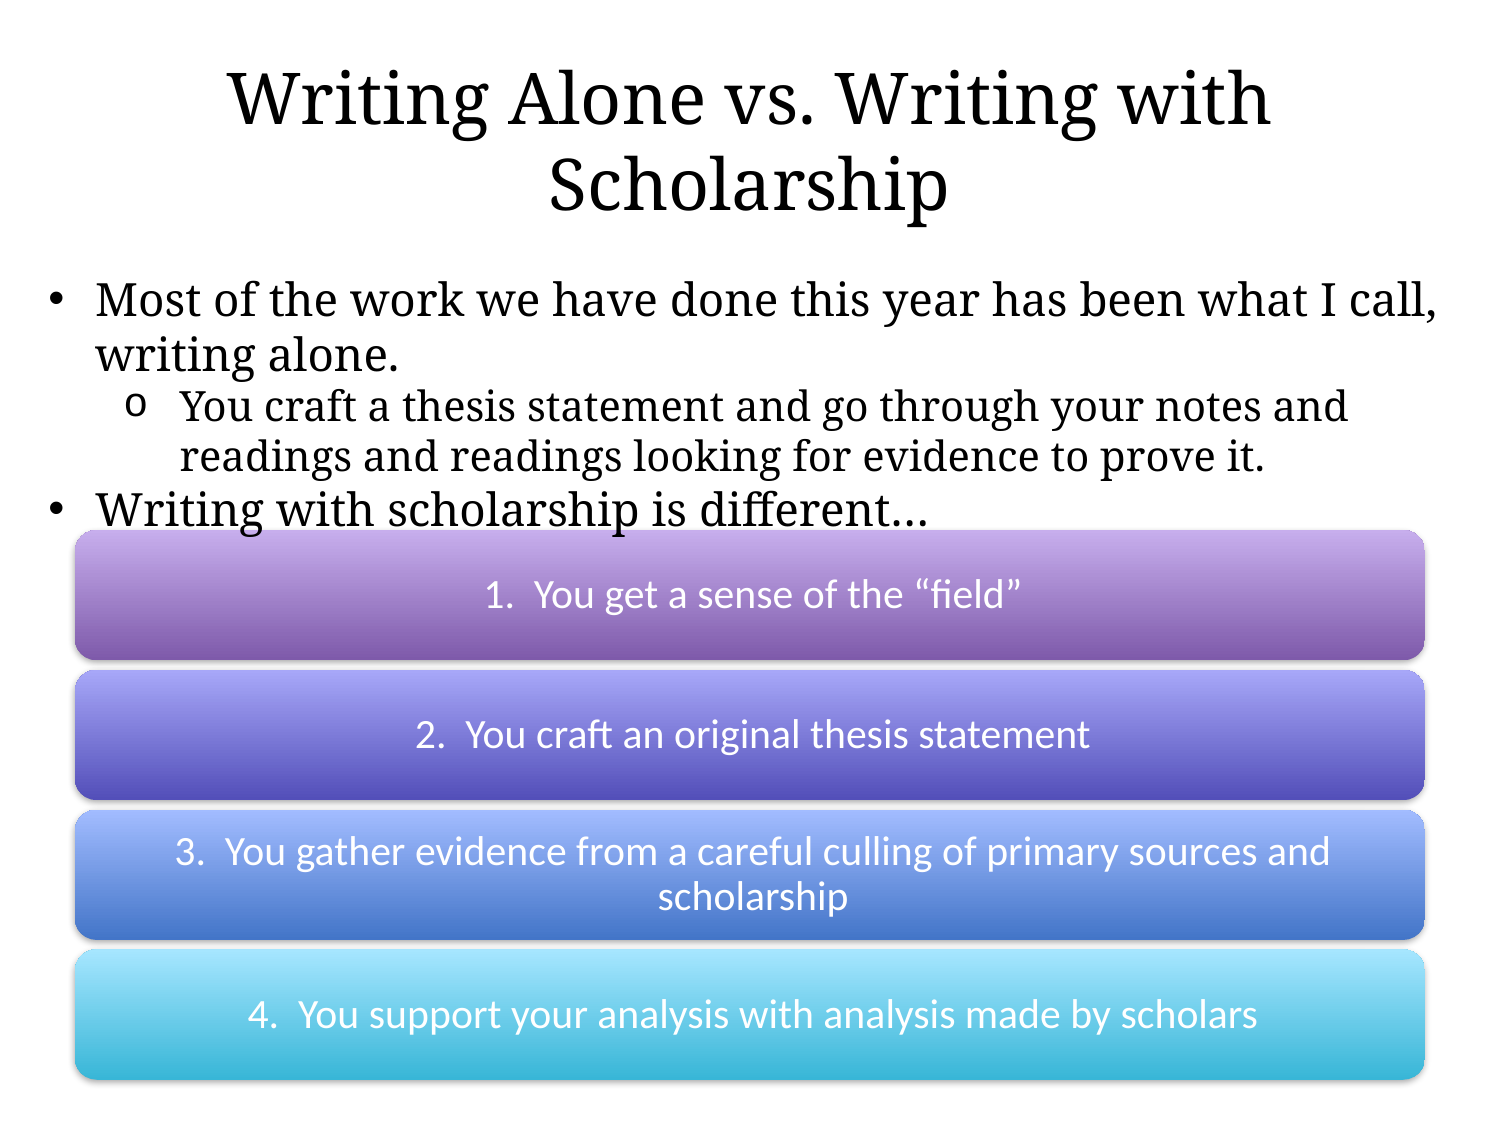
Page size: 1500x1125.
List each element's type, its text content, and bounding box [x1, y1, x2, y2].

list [74, 524, 1426, 1086]
title Writing Alone vs. Writing with Scholarship [75, 45, 1425, 233]
text_box Most of the work we have done this year has been what I call, writing alone. You craft a thesis statement and go through your notes and readings and readings looking for evidence to prove it. Writing with scholarship is different… [33, 262, 1462, 633]
